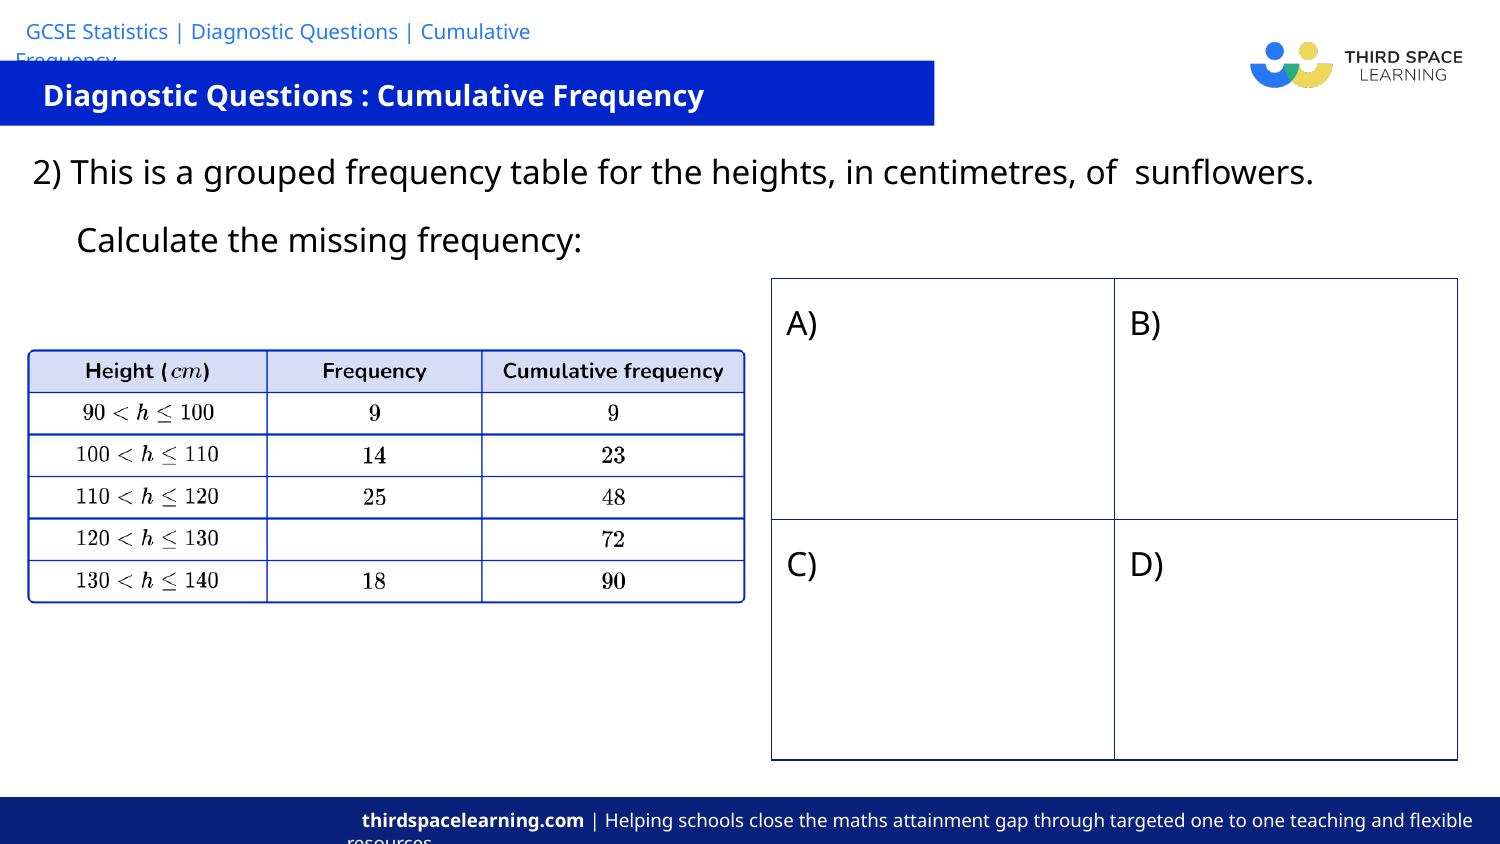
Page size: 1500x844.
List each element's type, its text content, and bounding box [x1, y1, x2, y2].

text_box Diagnostic Questions : Cumulative Frequency [27, 61, 833, 127]
picture [27, 349, 747, 604]
picture [1250, 33, 1465, 99]
